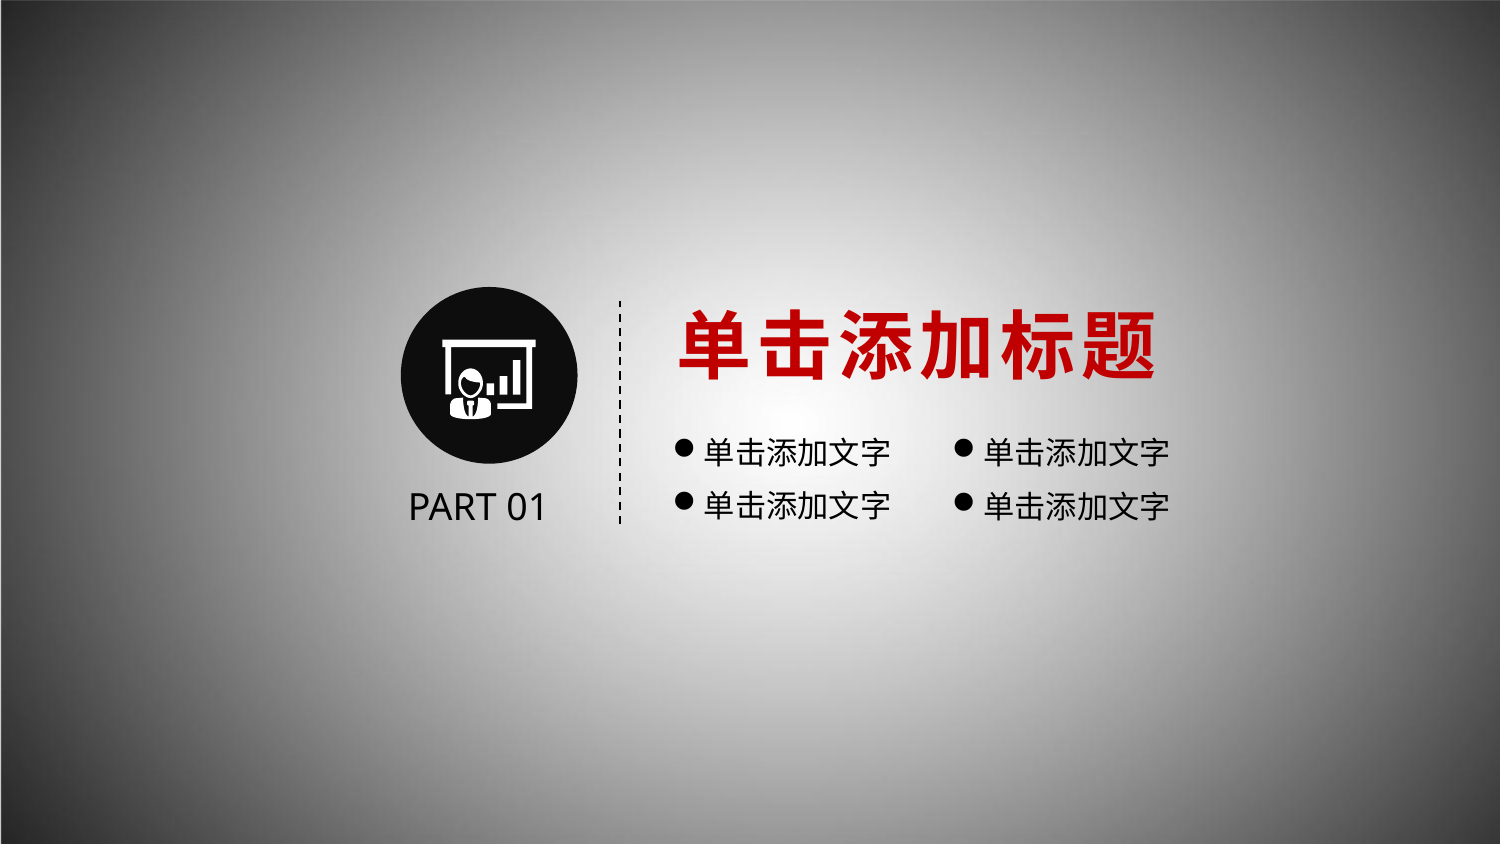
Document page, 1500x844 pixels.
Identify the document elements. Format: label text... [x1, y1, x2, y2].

text_box 单击添加文字 [952, 433, 1282, 472]
picture [2, 1, 1500, 844]
text_box PART 01 [408, 482, 572, 528]
text_box 单击添加标题 [661, 290, 1173, 396]
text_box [400, 286, 578, 464]
text_box 单击添加文字 [672, 486, 1003, 524]
text_box 单击添加文字 [952, 487, 1282, 525]
text_box 单击添加文字 [672, 433, 952, 471]
